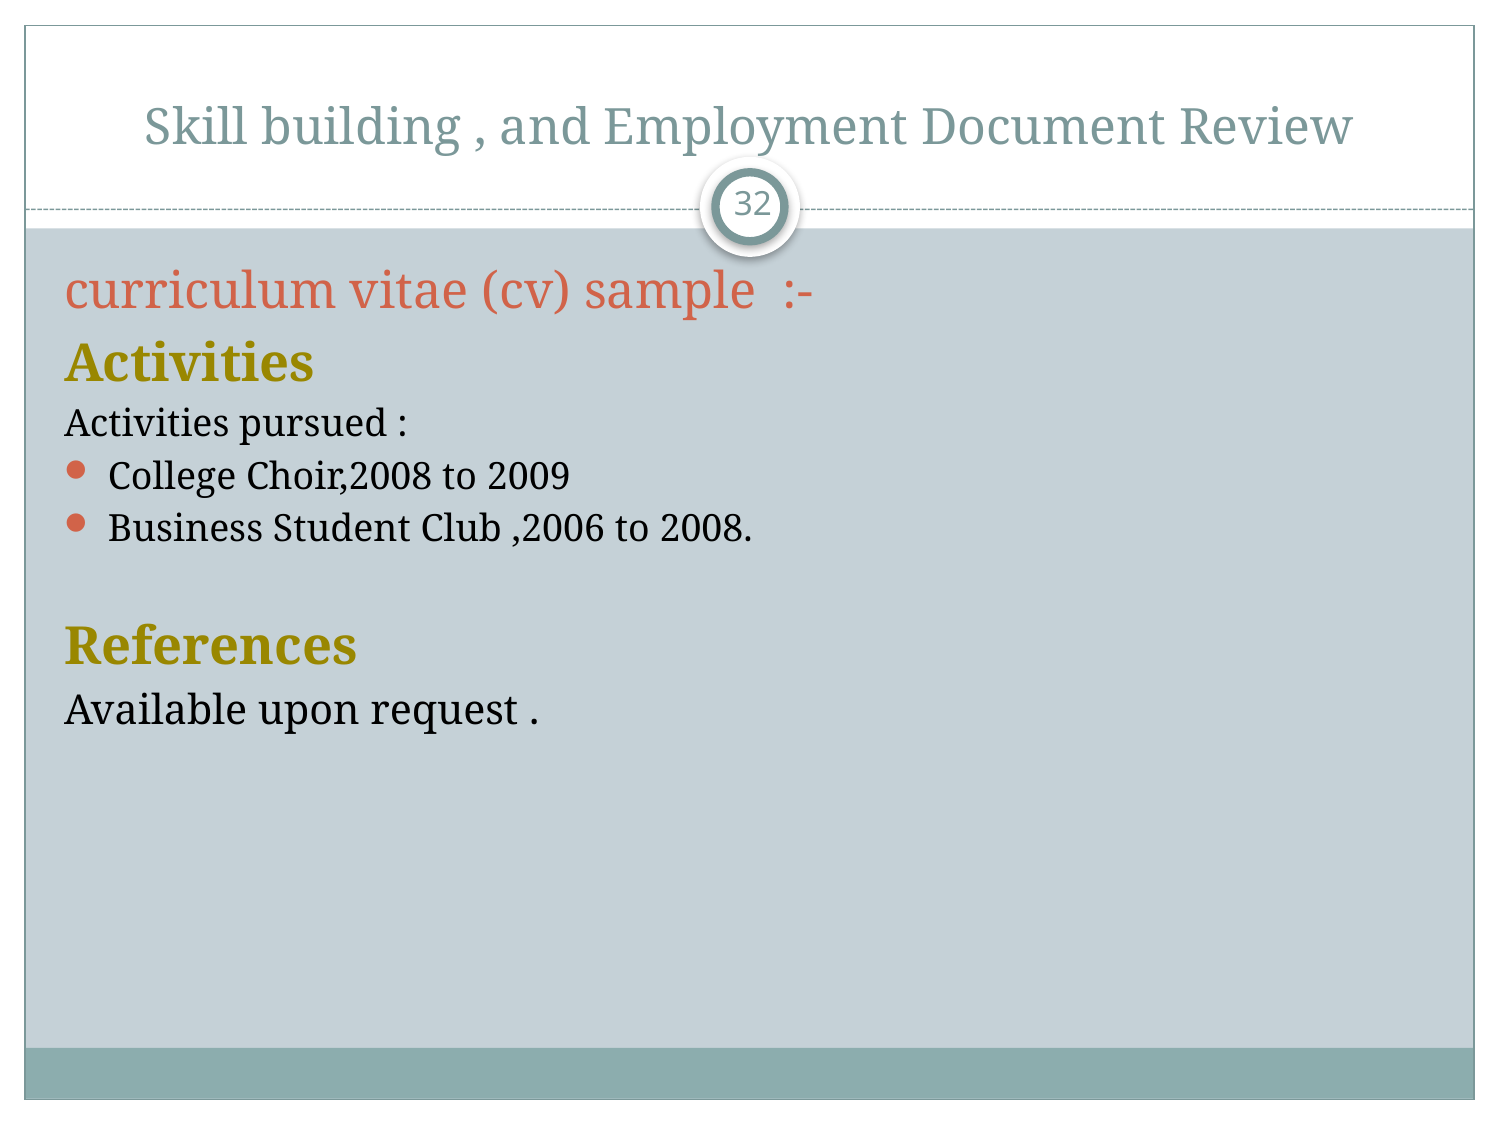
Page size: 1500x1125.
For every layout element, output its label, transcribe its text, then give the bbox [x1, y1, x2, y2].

title Skill building , and Employment Document Review [49, 37, 1450, 162]
slide_number 32 [715, 168, 791, 241]
list curriculum vitae (cv) sample :- Activities Activities pursued : College Choir,2008 to 2009 Business Student Club ,2006 to 2008. References Available upon request . [49, 250, 1445, 1001]
